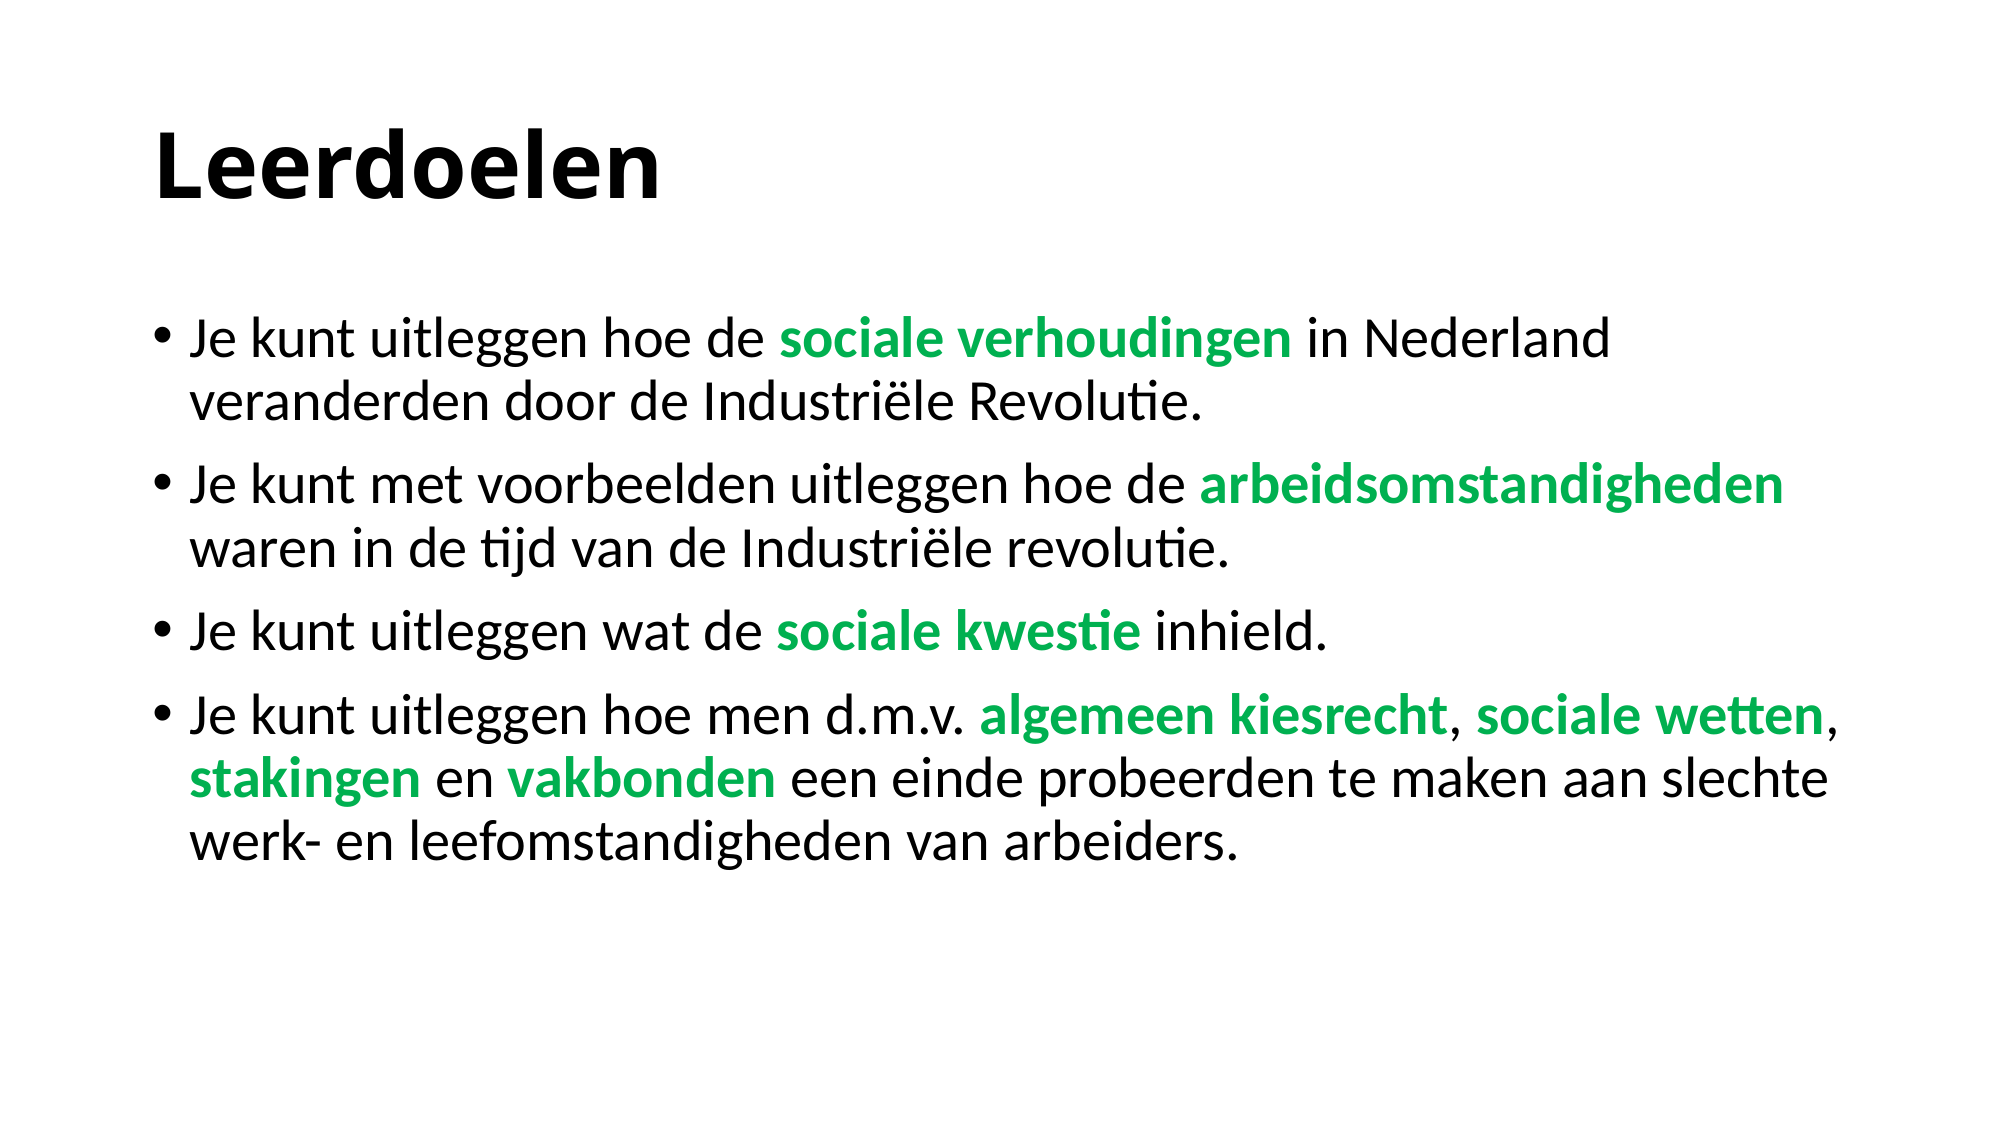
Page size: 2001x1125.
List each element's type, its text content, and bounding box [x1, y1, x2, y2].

list Je kunt uitleggen hoe de sociale verhoudingen in Nederland veranderden door de Industriële Revolutie. Je kunt met voorbeelden uitleggen hoe de arbeidsomstandigheden waren in de tijd van de Industriële revolutie. Je kunt uitleggen wat de sociale kwestie inhield. Je kunt uitleggen hoe men d.m.v. algemeen kiesrecht, sociale wetten, stakingen en vakbonden een einde probeerden te maken aan slechte werk- en leefomstandigheden van arbeiders. [137, 299, 1863, 1014]
title Leerdoelen [137, 59, 1863, 278]
